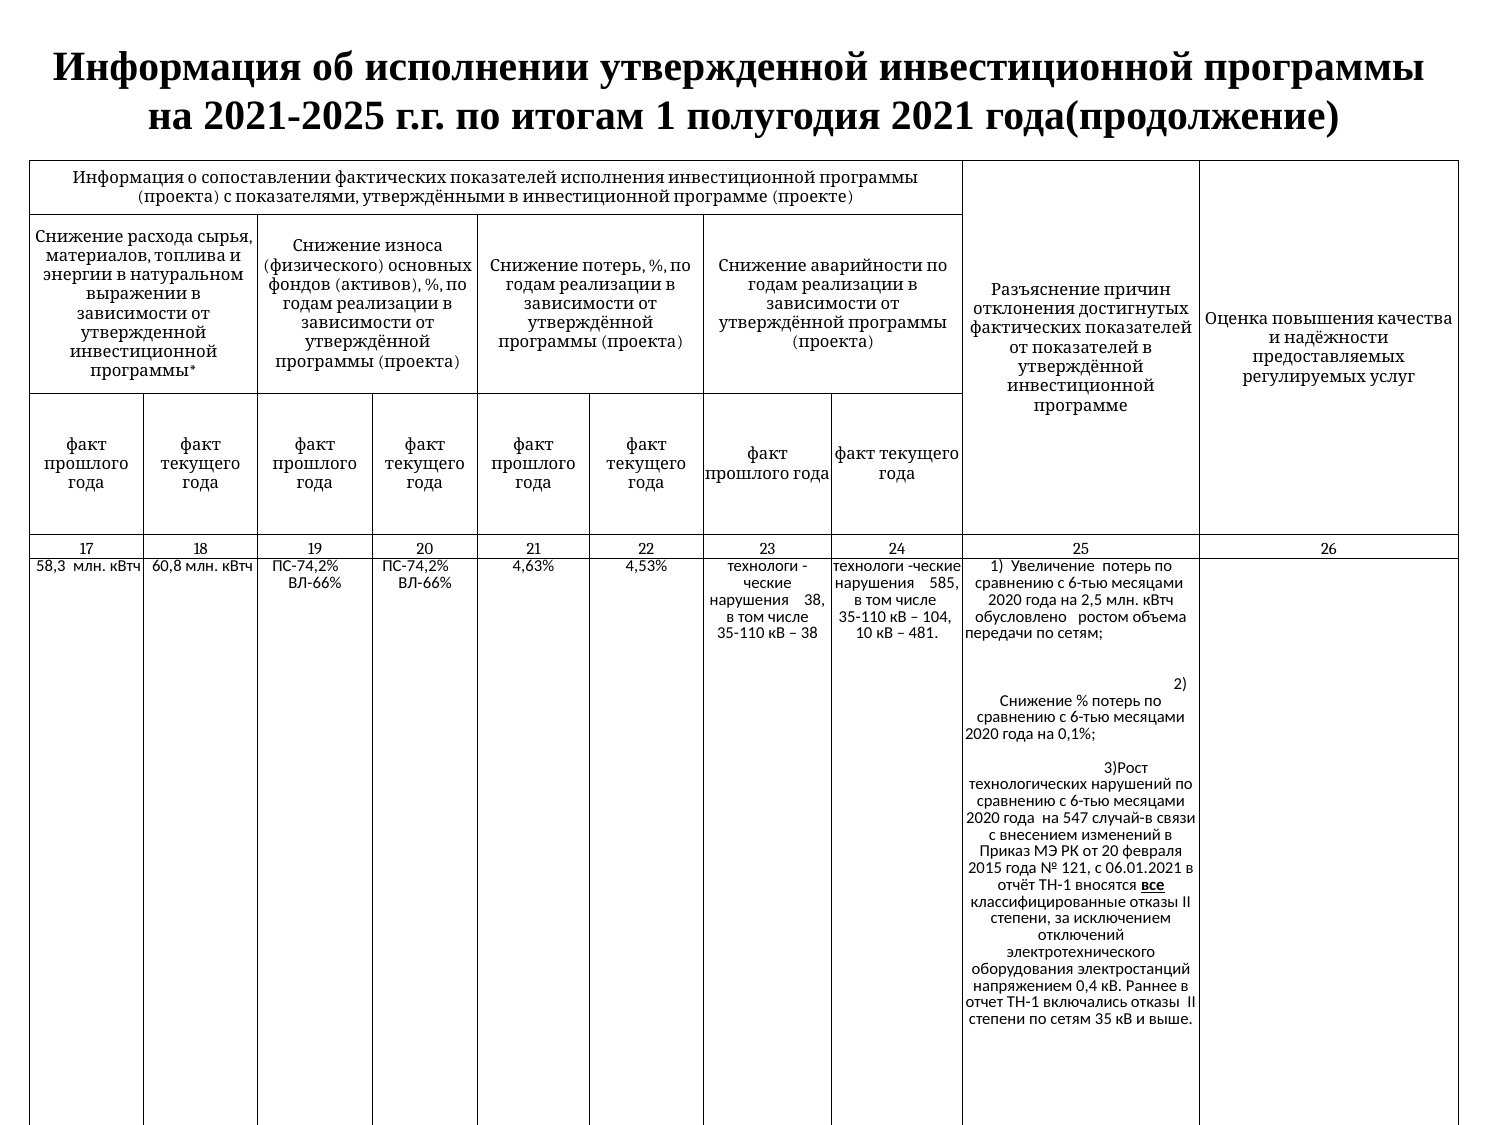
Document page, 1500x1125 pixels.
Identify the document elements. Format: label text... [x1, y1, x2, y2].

table_cell 60,8 млн. кВтч [144, 559, 257, 1125]
table_cell 24 [832, 535, 962, 558]
table_header Разъяснение причин отклонения достигнутых фактических показателей от показателей в утверждённой инвестиционной программе [963, 161, 1199, 534]
table_cell 4,53% [590, 559, 703, 1125]
table_cell 25 [963, 535, 1199, 558]
table_cell 22 [590, 535, 703, 558]
table_header Информация о сопоставлении фактических показателей исполнения инвестиционной программы (проекта) с показателями, утверждёнными в инвестиционной программе (проекте) [30, 161, 962, 214]
table_cell факт текущего года [590, 394, 703, 534]
table_cell 1) Увеличение потерь по сравнению с 6-тью месяцами 2020 года на 2,5 млн. кВтч обусловлено ростом объема передачи по сетям; 2) Снижение % потерь по сравнению с 6-тью месяцами 2020 года на 0,1%; 3)Рост технологических нарушений по сравнению с 6-тью месяцами 2020 года на 547 случай-в связи с внесением изменений в Приказ МЭ РК от 20 февраля 2015 года № 121, с 06.01.2021 в отчёт ТН-1 вносятся все классифицированные отказы II степени, за исключением отключений электротехнического оборудования электростанций напряжением 0,4 кВ. Раннее в отчет ТН-1 включались отказы II степени по сетям 35 кВ и выше. [963, 559, 1199, 1125]
table_cell 18 [144, 535, 257, 558]
table_cell 17 [30, 535, 143, 558]
table_cell факт текущего года [373, 394, 477, 534]
table_cell технологи -ческие нарушения 585, в том числе 35-110 кВ – 104, 10 кВ – 481. [832, 559, 962, 1125]
table_cell факт текущего года [832, 394, 962, 534]
table_cell 4,63% [478, 559, 589, 1125]
table_cell 21 [478, 535, 589, 558]
table_cell технологи -ческие нарушения 38, в том числе 35-110 кВ – 38 [704, 559, 831, 1125]
table_cell Снижение износа (физического) основных фондов (активов), %, по годам реализации в зависимости от утверждённой программы (проекта) [258, 215, 477, 393]
table_cell ПС-74,2% ВЛ-66% [373, 559, 477, 1125]
table_cell ПС-74,2% ВЛ-66% [258, 559, 372, 1125]
table_cell 20 [373, 535, 477, 558]
table_cell факт прошлого года [30, 394, 143, 534]
table_cell факт прошлого года [704, 394, 831, 534]
table_cell Снижение расхода сырья, материалов, топлива и энергии в натуральном выражении в зависимости от утвержденной инвестиционной программы* [30, 215, 257, 393]
table_cell Снижение аварийности по годам реализации в зависимости от утверждённой программы (проекта) [704, 215, 962, 393]
table_cell факт текущего года [144, 394, 257, 534]
table_header Оценка повышения качества и надёжности предоставляемых регулируемых услуг [1200, 161, 1458, 534]
text_box Информация об исполнении утвержденной инвестиционной программы на 2021-2025 г.г. по итогам 1 полугодия 2021 года(продолжение) [29, 30, 1459, 146]
table_cell 58,3 млн. кВтч [30, 559, 143, 1125]
table_cell [1200, 559, 1458, 1125]
table_cell 26 [1200, 535, 1458, 558]
table_cell 23 [704, 535, 831, 558]
table_cell факт прошлого года [478, 394, 589, 534]
table_cell Снижение потерь, %, по годам реализации в зависимости от утверждённой программы (проекта) [478, 215, 703, 393]
table_cell 19 [258, 535, 372, 558]
table_cell факт прошлого года [258, 394, 372, 534]
